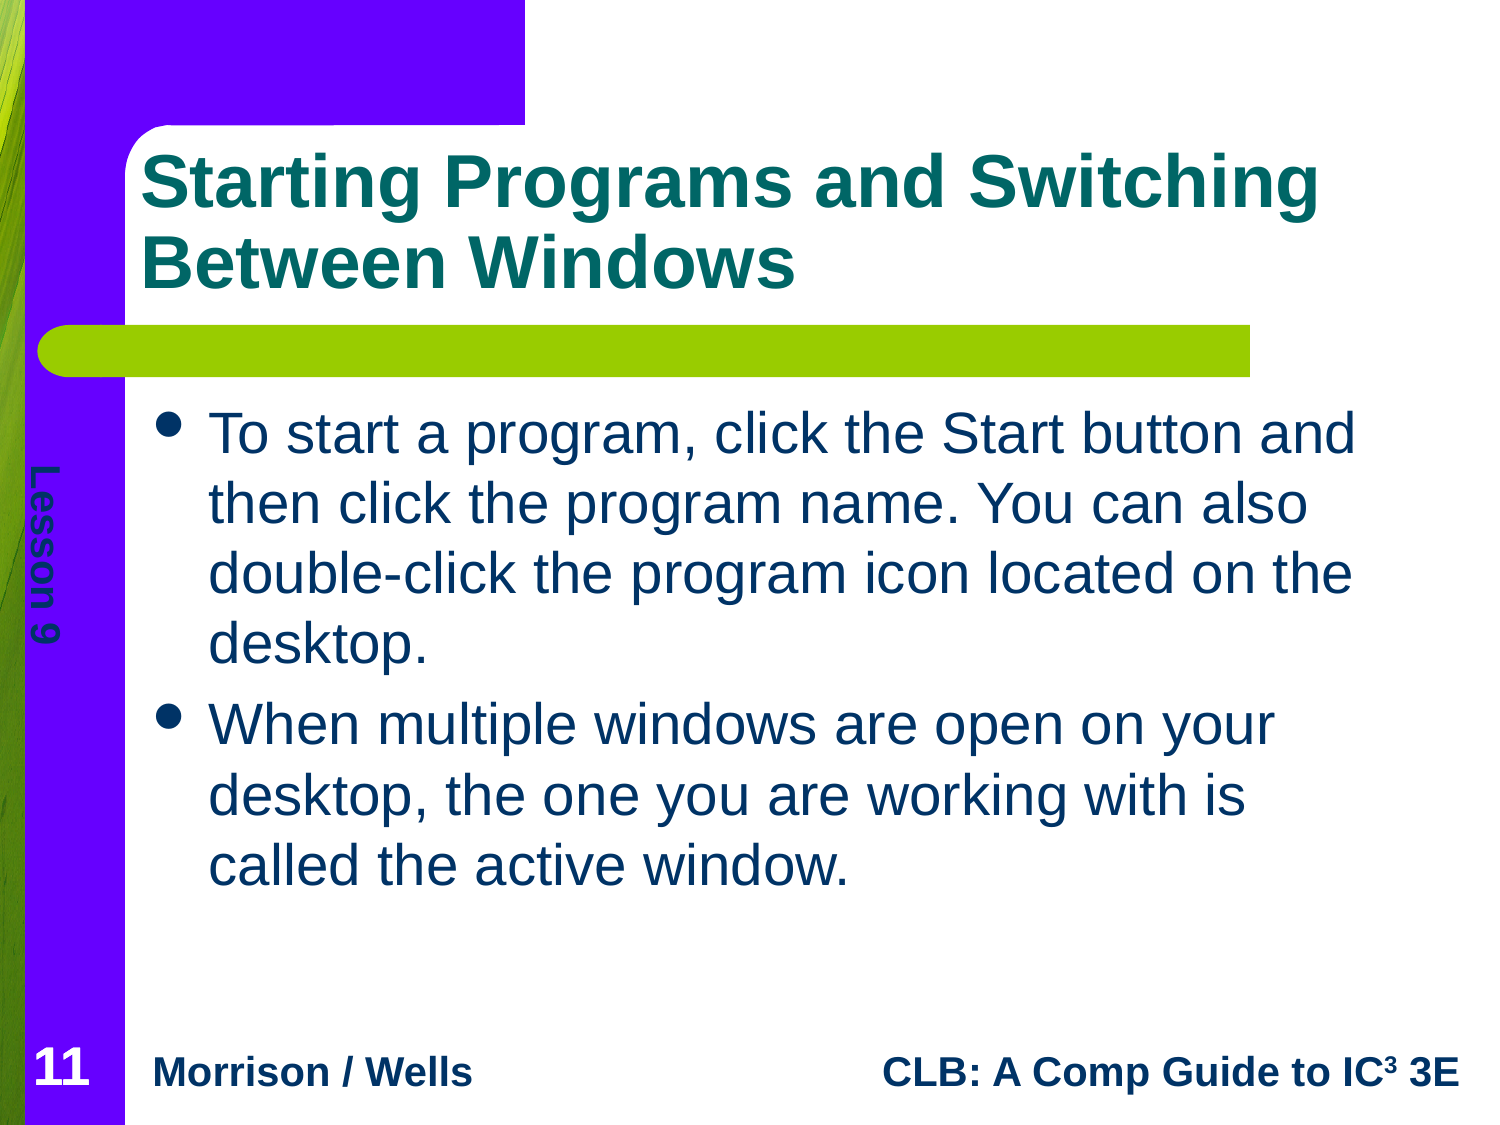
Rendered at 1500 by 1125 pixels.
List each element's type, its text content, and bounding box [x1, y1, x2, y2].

list To start a program, click the Start button and then click the program name. You can also double-click the program icon located on the desktop. When multiple windows are open on your desktop, the one you are working with is called the active window. [137, 387, 1400, 999]
picture [0, 0, 25, 1125]
title Starting Programs and Switching Between Windows [124, 124, 1426, 313]
text_box 11 [13, 1023, 111, 1105]
